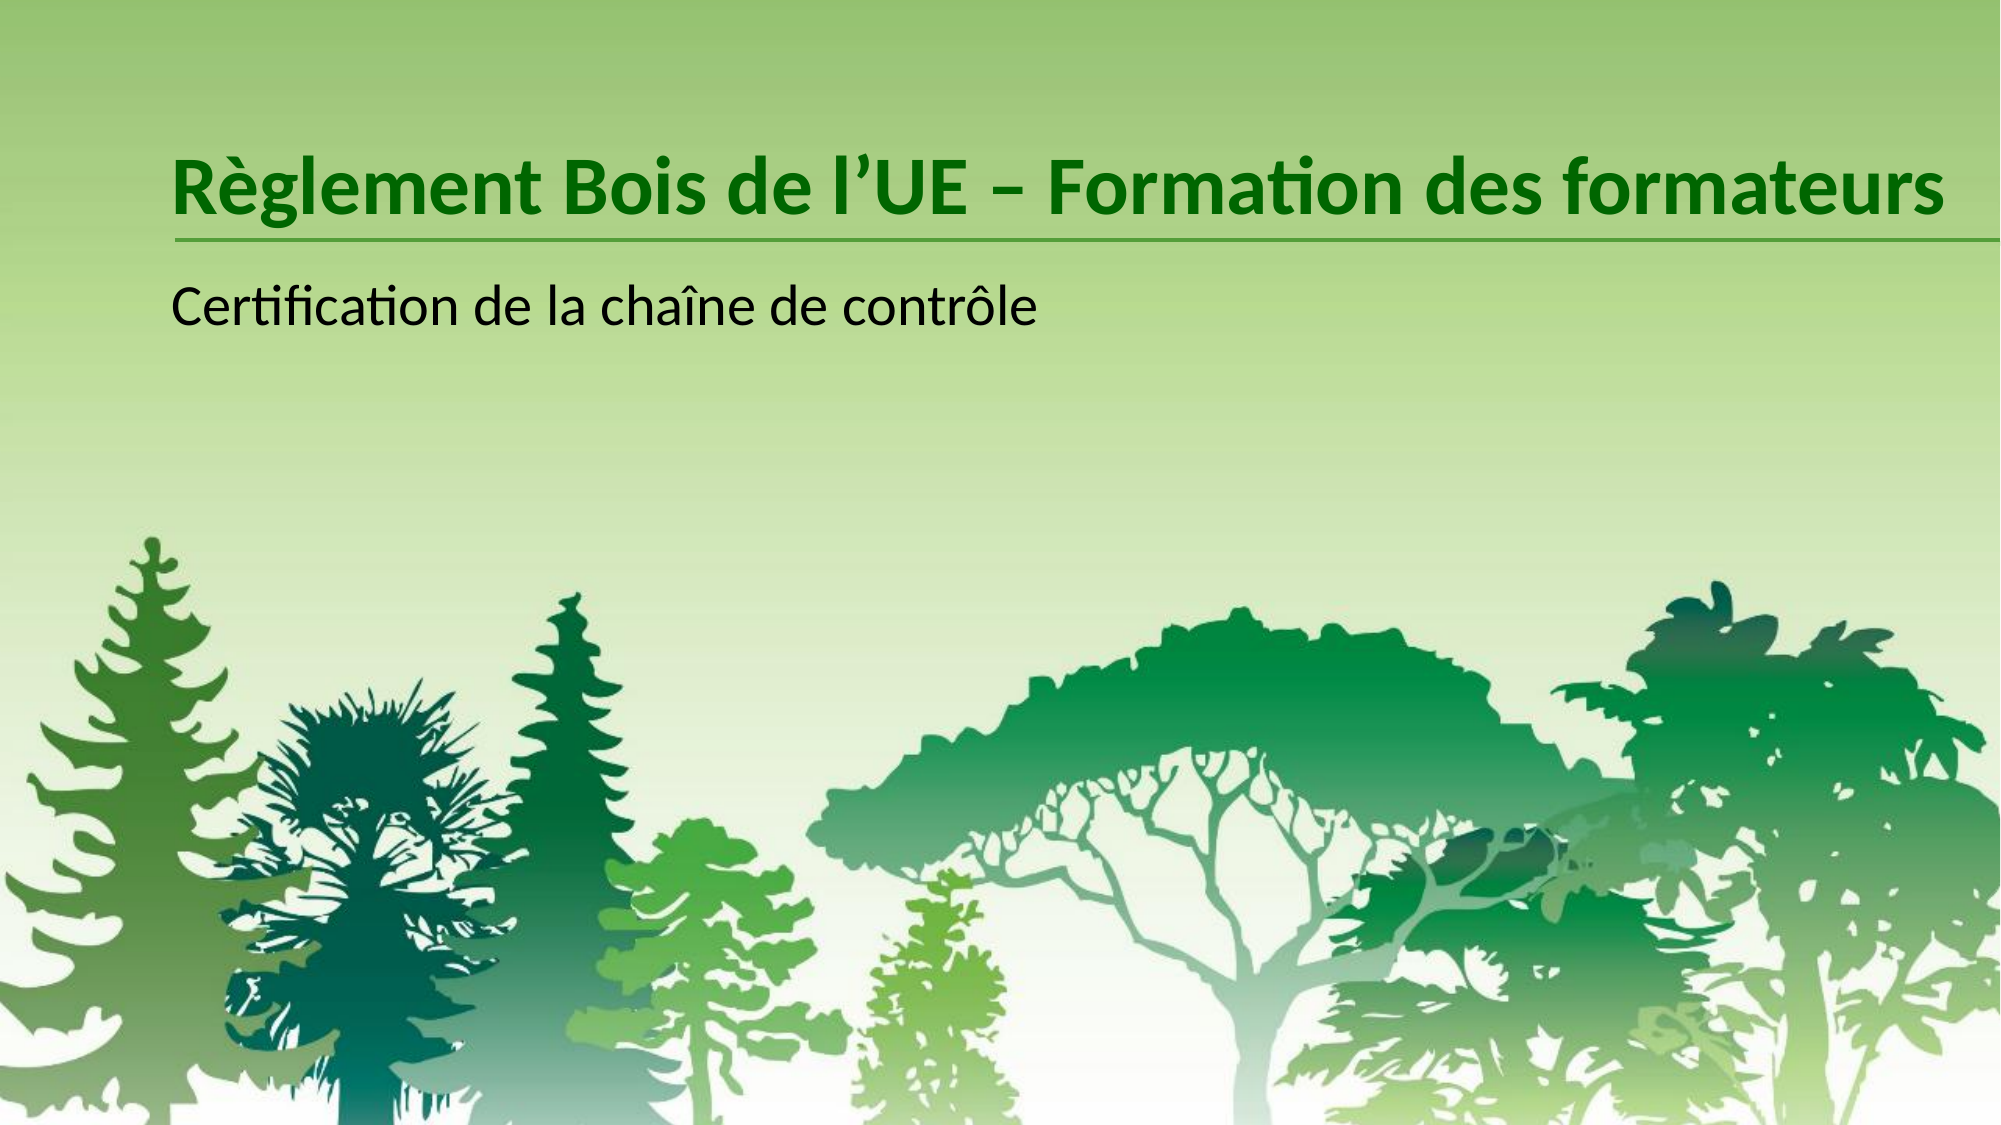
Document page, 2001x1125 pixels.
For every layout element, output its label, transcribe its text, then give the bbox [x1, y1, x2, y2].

title Règlement Bois de l’UE – Formation des formateurs [156, 95, 2000, 241]
picture [0, 0, 2001, 1125]
slide_number 2 [1493, 1065, 1944, 1125]
subtitle Certification de la chaîne de contrôle [156, 267, 1657, 540]
